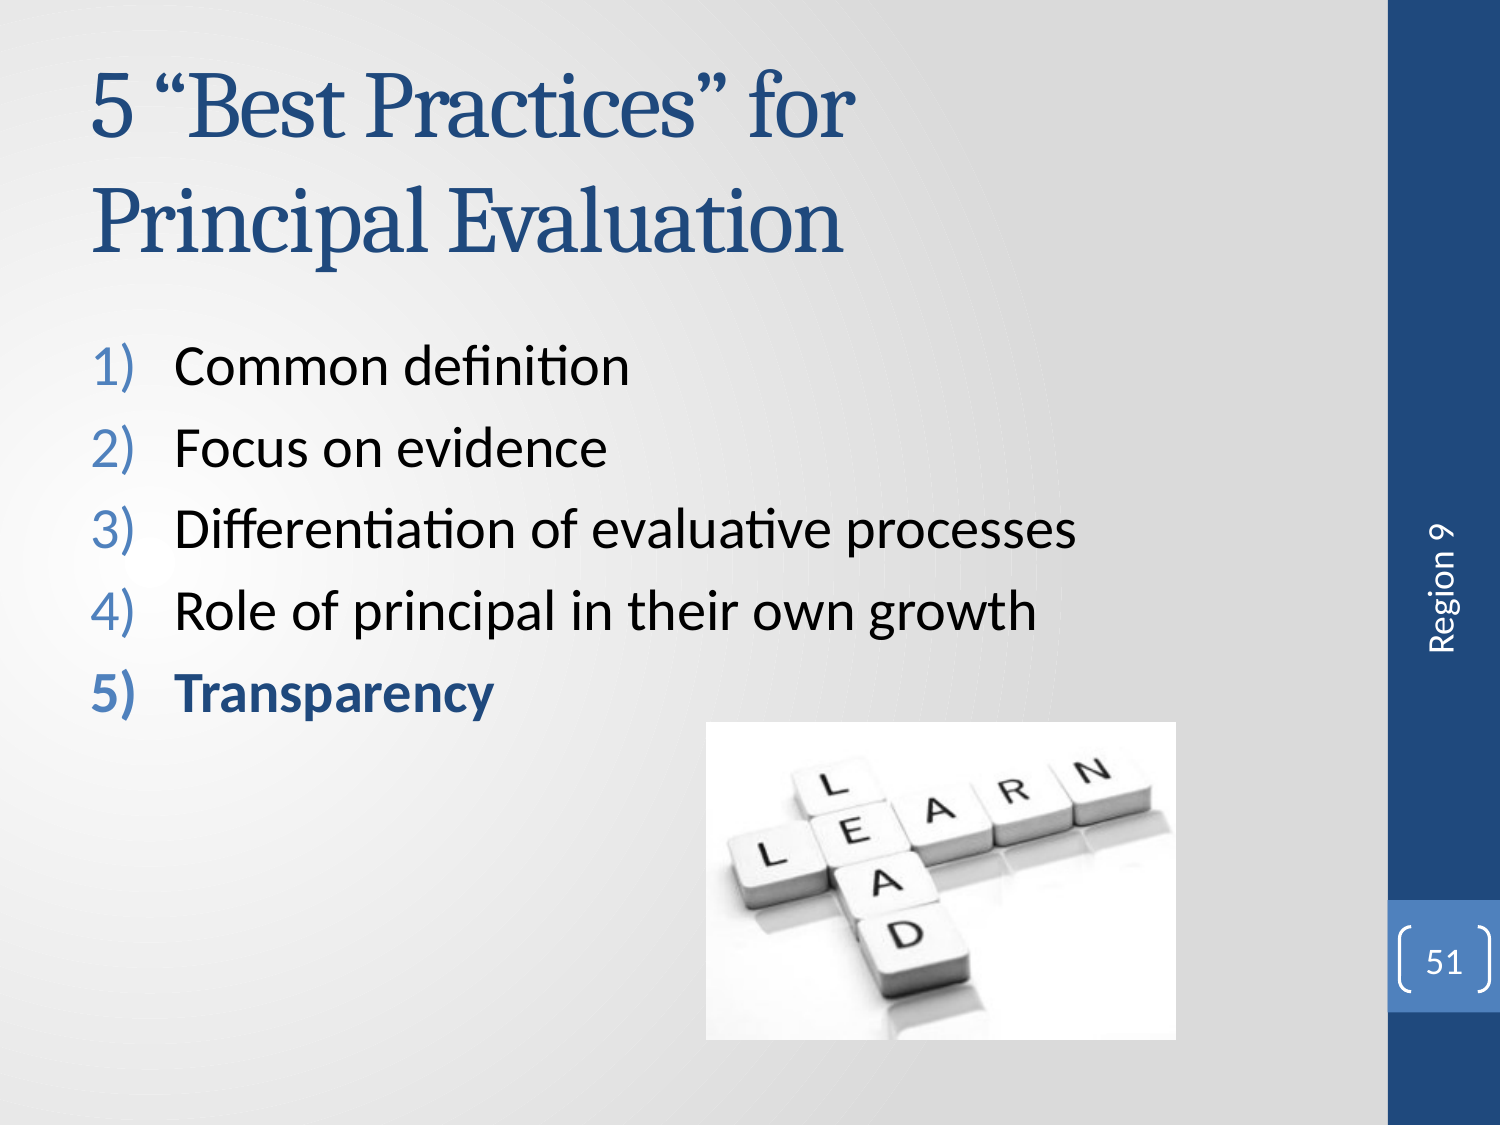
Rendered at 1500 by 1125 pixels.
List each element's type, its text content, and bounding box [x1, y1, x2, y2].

picture [706, 721, 1176, 1041]
slide_number 51 [1397, 925, 1492, 994]
list Common definition Focus on evidence Differentiation of evaluative processes Role of principal in their own growth Transparency [75, 320, 1425, 1063]
footer Region 9 [1408, 500, 1469, 889]
title 5 “Best Practices” for Principal Evaluation [75, 24, 1425, 288]
